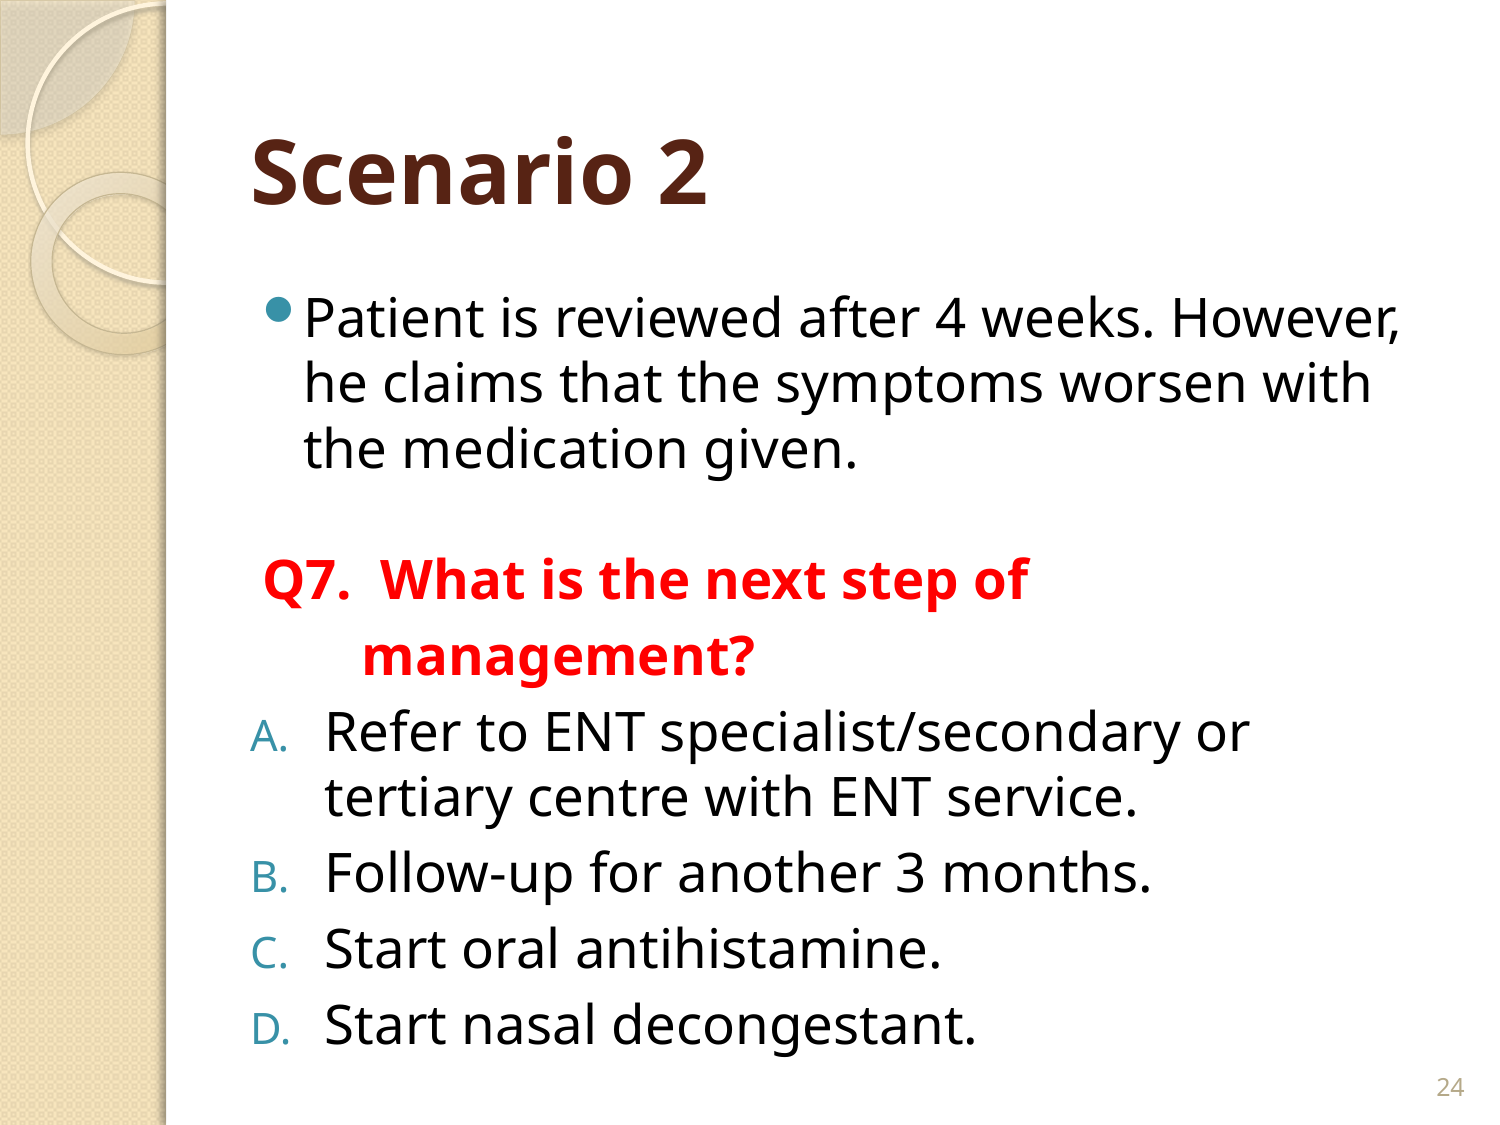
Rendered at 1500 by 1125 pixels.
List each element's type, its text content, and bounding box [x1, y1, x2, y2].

title Scenario 2 [235, 75, 1466, 263]
slide_number 24 [1413, 1034, 1488, 1113]
list Patient is reviewed after 4 weeks. However, he claims that the symptoms worsen with the medication given. Q7. What is the next step of management? Refer to ENT specialist/secondary or tertiary centre with ENT service. Follow-up for another 3 months. Start oral antihistamine. Start nasal decongestant. [235, 275, 1438, 1063]
